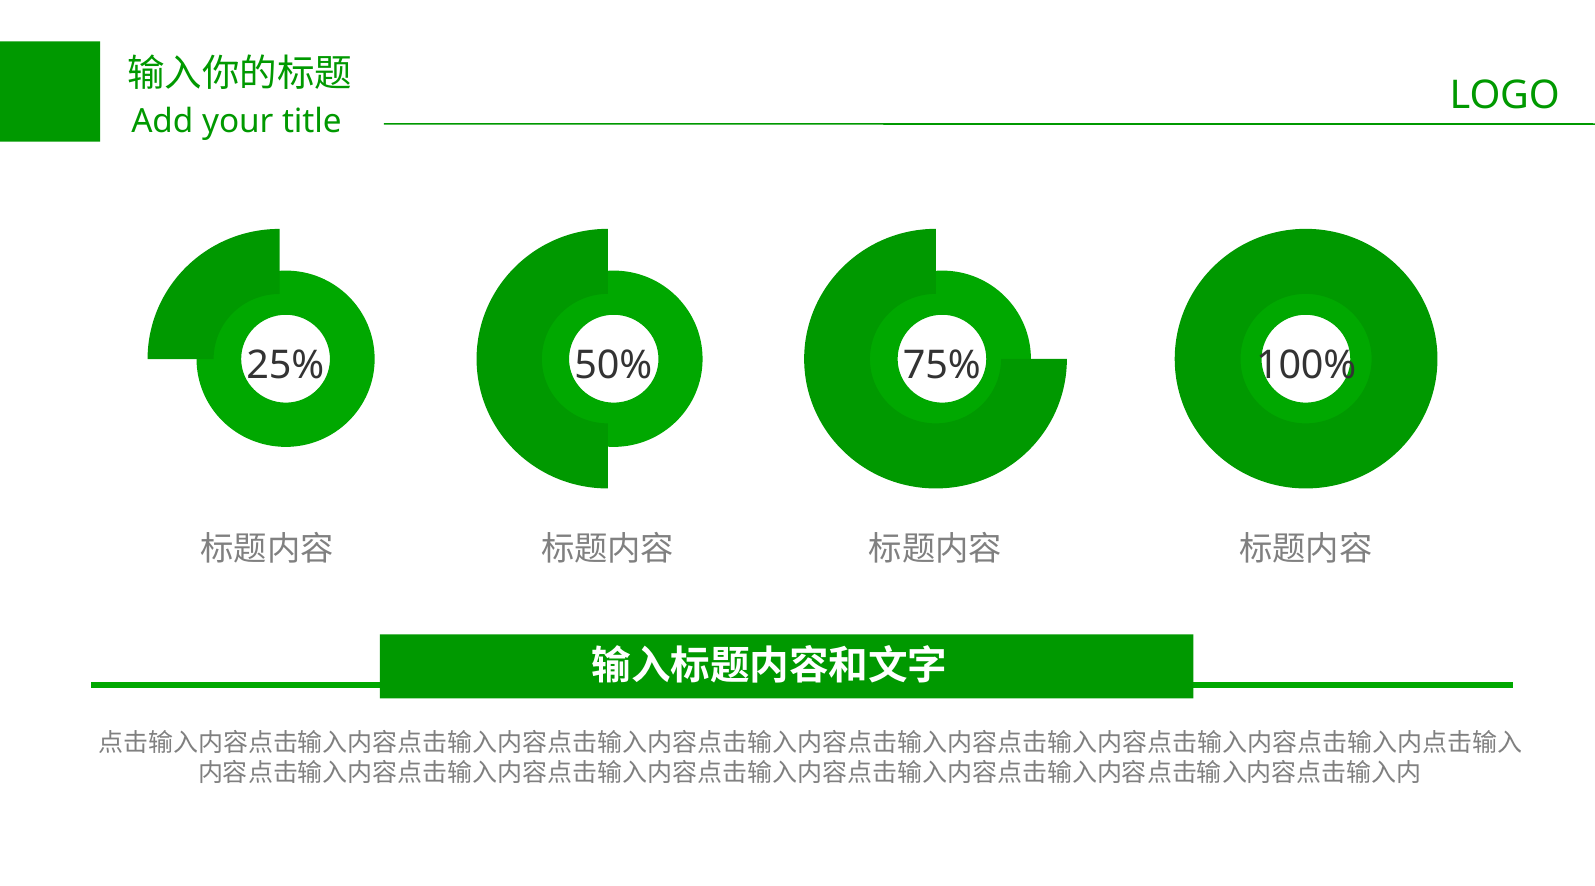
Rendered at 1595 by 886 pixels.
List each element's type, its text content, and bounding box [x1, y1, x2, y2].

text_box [1174, 228, 1438, 489]
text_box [803, 228, 1068, 489]
text_box 标题内容 [857, 520, 1015, 573]
text_box 标题内容 [528, 520, 686, 573]
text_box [476, 228, 703, 489]
text_box 标题内容 [188, 520, 346, 573]
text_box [147, 228, 375, 448]
text_box 标题内容 [1227, 520, 1385, 573]
text_box 点击输入内容点击输入内容点击输入内容点击输入内容点击输入内容点击输入内容点击输入内容点击输入内容点击输入内点击输入内容点击输入内容点击输入内容点击输入内容点击输入内容点击输入内容点击输入内容点击输入内容点击输入内 [80, 720, 1542, 792]
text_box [91, 634, 1513, 699]
